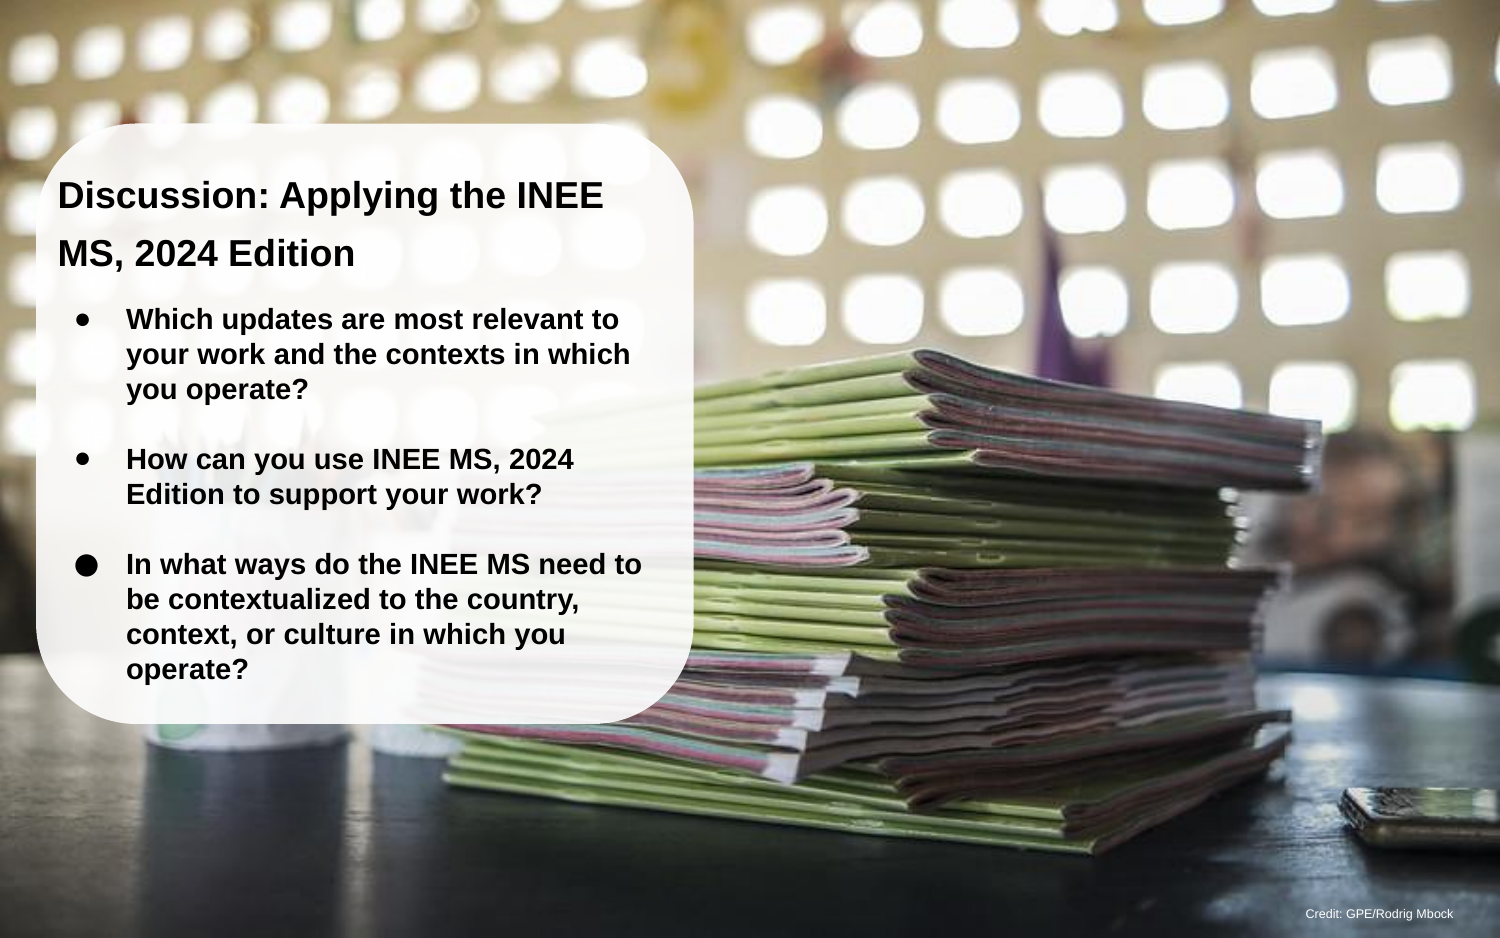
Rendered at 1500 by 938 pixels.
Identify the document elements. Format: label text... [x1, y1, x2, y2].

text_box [35, 123, 694, 725]
text_box Credit: GPE/Rodrig Mbock [1290, 891, 1479, 931]
picture [0, 0, 1500, 938]
